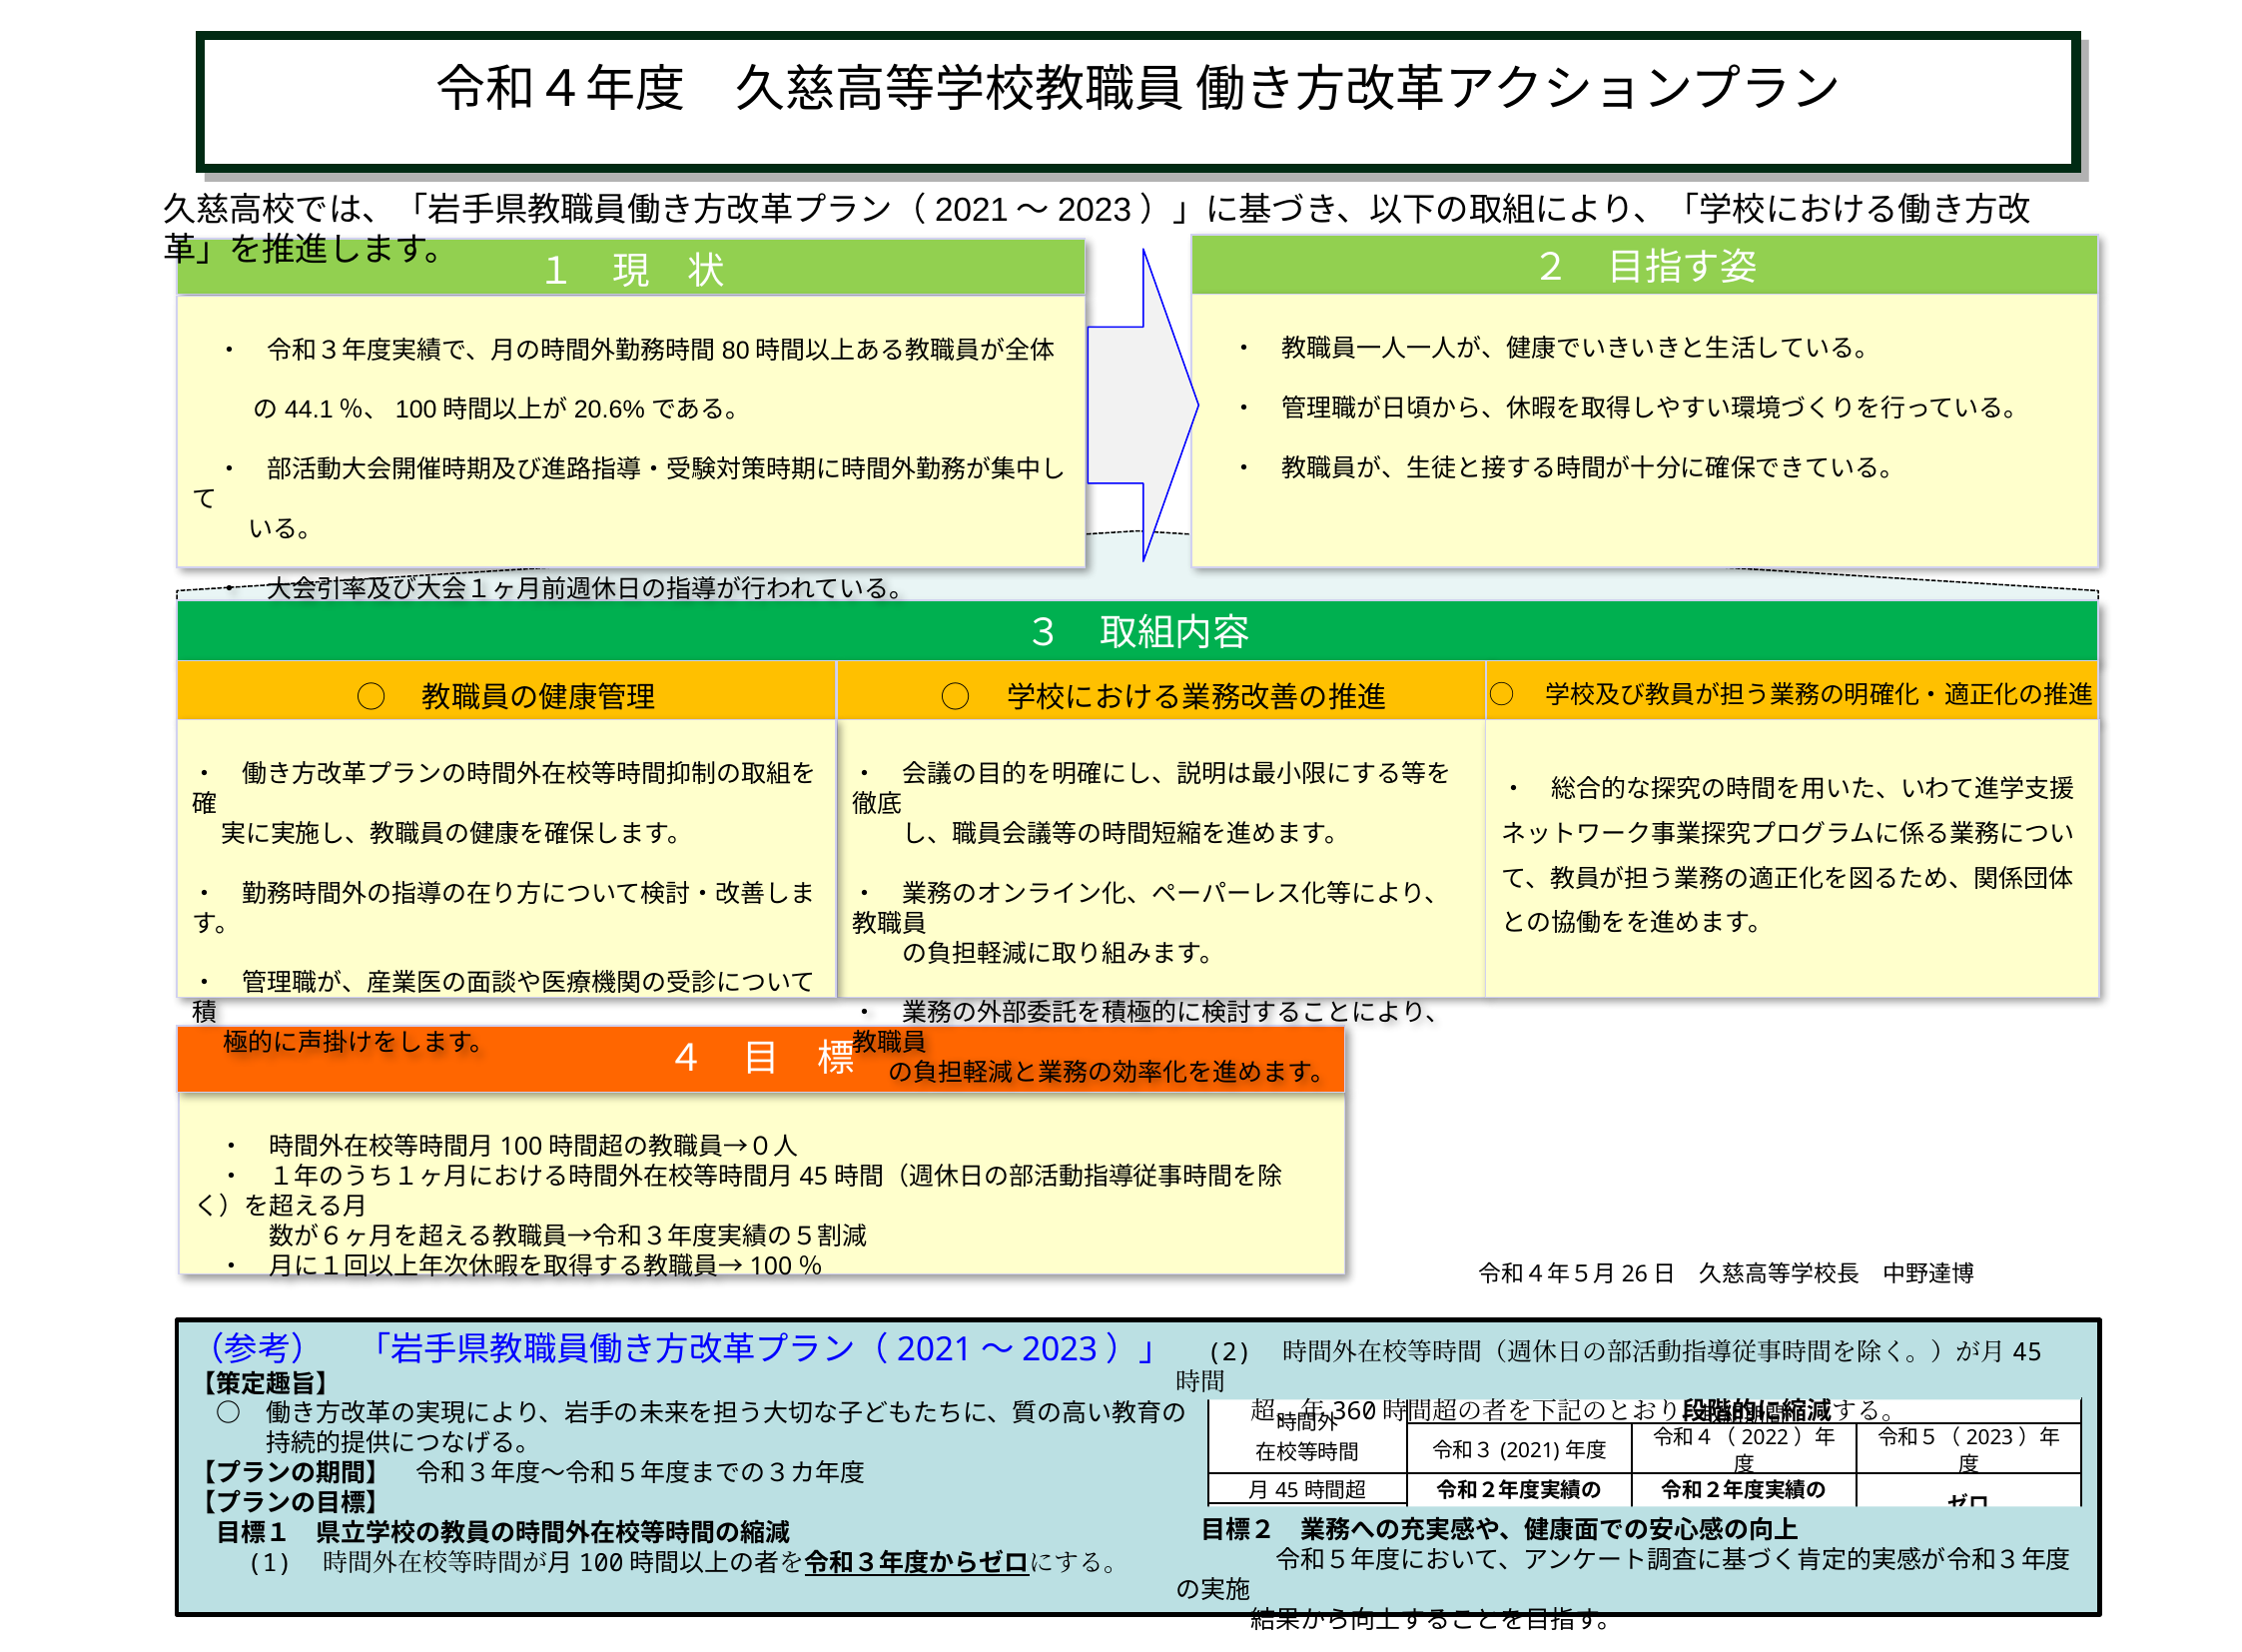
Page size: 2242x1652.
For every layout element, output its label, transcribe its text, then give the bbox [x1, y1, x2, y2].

table_cell 令和２年度実績の ８割減 [1633, 1474, 1856, 1506]
text_box ３ 取組内容 [177, 600, 2099, 660]
text_box ・ 総合的な探究の時間を用いた、いわて進学支援ネットワーク事業探究プログラムに係る業務について、教員が担う業務の適正化を図るため、関係団体との協働をを進めます。 [1485, 719, 2099, 998]
text_box （参考） 「岩手県教職員働き方改革プラン（2021～2023）」（抜粋） 【策定趣旨】 ○ 働き方改革の実現により、岩手の未来を担う大切な子どもたちに、質の高い教育の 持続的提供につなげる。 【プランの期間】 令和３年度～令和５年度までの３カ年度 【プランの目標】 目標１ 県立学校の教員の時間外在校等時間の縮減 (1) 時間外在校等時間が月100時間以上の者を令和３年度からゼロにする。 [177, 1319, 2100, 1615]
table_header 時間外 在校等時間 [1209, 1400, 1406, 1472]
text_box [177, 530, 2099, 600]
text_box ・ 時間外在校等時間月100時間超の教職員→０人 ・ １年のうち１ヶ月における時間外在校等時間月45時間（週休日の部活動指導従事時間を除く）を超える月 数が６ヶ月を超える教職員→令和３年度実績の５割減 ・ 月に１回以上年次休暇を取得する教職員→100％ [178, 1101, 1345, 1274]
table_cell 令和５（2023）年度 [1858, 1424, 2080, 1472]
text_box 目標２ 業務への充実感や、健康面での安心感の向上 令和５年度において、アンケート調査に基づく肯定的実感が令和３年度の実施 結果から向上することを目指す。 [1160, 1506, 2092, 1610]
text_box ・ 会議の目的を明確にし、説明は最小限にする等を徹底 し、職員会議等の時間短縮を進めます。 ・ 業務のオンライン化、ペーパーレス化等により、教職員 の負担軽減に取り組みます。 ・ 業務の外部委託を積極的に検討することにより、教職員 の負担軽減と業務の効率化を進めます。 [843, 719, 1485, 998]
text_box 令和４年５月26日 久慈高等学校長 中野達博 [1320, 1245, 2133, 1299]
text_box 久慈高校では、「岩手県教職員働き方改革プラン（2021～2023）」に基づき、以下の取組により、「学校における働き方改革」を推進します。 [148, 180, 2100, 276]
text_box ・ 働き方改革プランの時間外在校等時間抑制の取組を確 実に実施し、教職員の健康を確保します。 ・ 勤務時間外の指導の在り方について検討・改善します。 ・ 管理職が、産業医の面談や医療機関の受診について積 極的に声掛けをします。 [177, 719, 837, 998]
text_box [1088, 249, 1199, 562]
text_box １ 現 状 [177, 276, 1086, 295]
table_cell 月45時間超 [1209, 1474, 1406, 1502]
text_box 令和４年度 久慈高等学校教職員 働き方改革アクションプラン [200, 35, 2076, 169]
table_header 取組期間 [1408, 1400, 2080, 1422]
table_cell 令和２年度実績の ５割減 [1408, 1474, 1631, 1506]
text_box ４ 目 標 [177, 1025, 1345, 1093]
text_box ◯ 教職員の健康管理 [177, 660, 836, 719]
text_box ◯ 学校における業務改善の推進 [836, 660, 1486, 717]
text_box ２ 目指す姿 [1190, 234, 2099, 294]
table_cell ゼロ [1858, 1474, 2080, 1506]
table_cell 令和４（2022）年度 [1633, 1424, 1856, 1472]
text_box ・ 教職員一人一人が、健康でいきいきと生活している。 ・ 管理職が日頃から、休暇を取得しやすい環境づくりを行っている。 ・ 教職員が、生徒と接する時間が十分に確保できている。 [1190, 294, 2099, 567]
text_box ・ 令和３年度実績で、月の時間外勤務時間80時間以上ある教職員が全体 の44.1％、100時間以上が20.6%である。 ・ 部活動大会開催時期及び進路指導・受験対策時期に時間外勤務が集中して いる。 ・ 大会引率及び大会１ヶ月前週休日の指導が行われている。 [177, 296, 1086, 568]
text_box ◯ 学校及び教員が担う業務の明確化・適正化の推進 [1486, 660, 2098, 717]
text_box (2) 時間外在校等時間（週休日の部活動指導従事時間を除く。）が月45時間 超、年360時間超の者を下記のとおり段階的に縮減する。 [1161, 1327, 2082, 1400]
table_cell 令和３(2021)年度 [1408, 1424, 1631, 1472]
